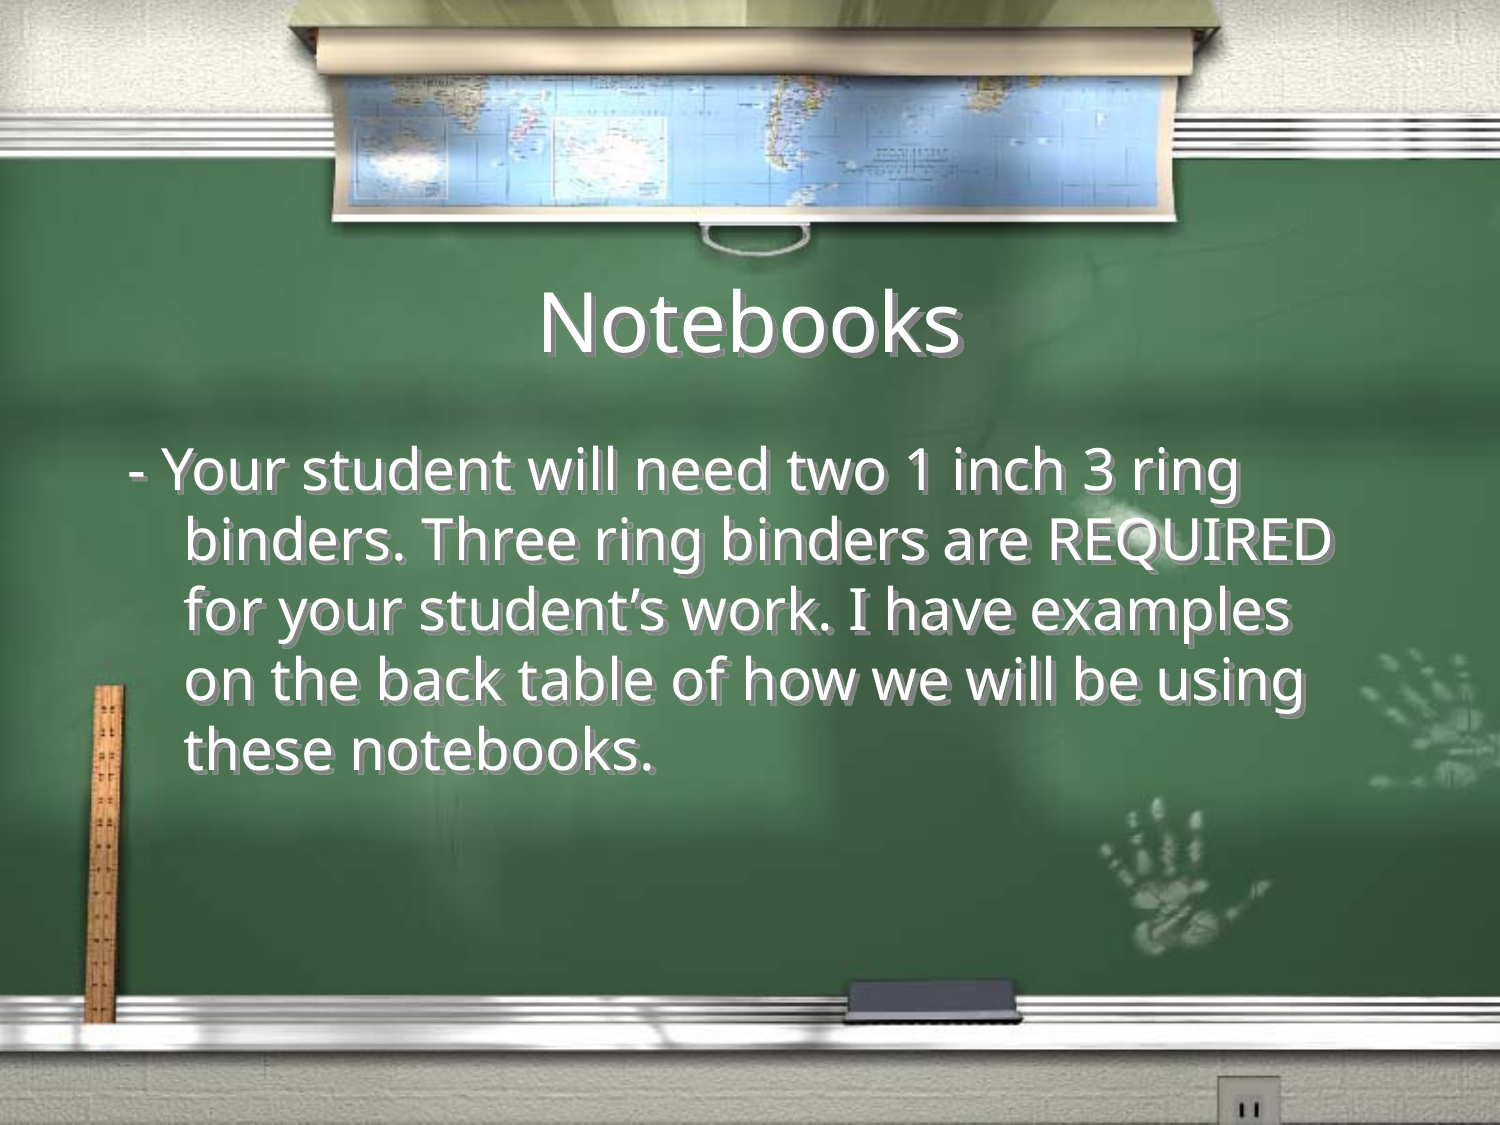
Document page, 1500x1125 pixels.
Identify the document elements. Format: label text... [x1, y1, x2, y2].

picture [0, 0, 1500, 1125]
list - Your student will need two 1 inch 3 ring binders. Three ring binders are REQUIRED for your student’s work. I have examples on the back table of how we will be using these notebooks. [112, 424, 1388, 1001]
title Notebooks [112, 224, 1388, 413]
